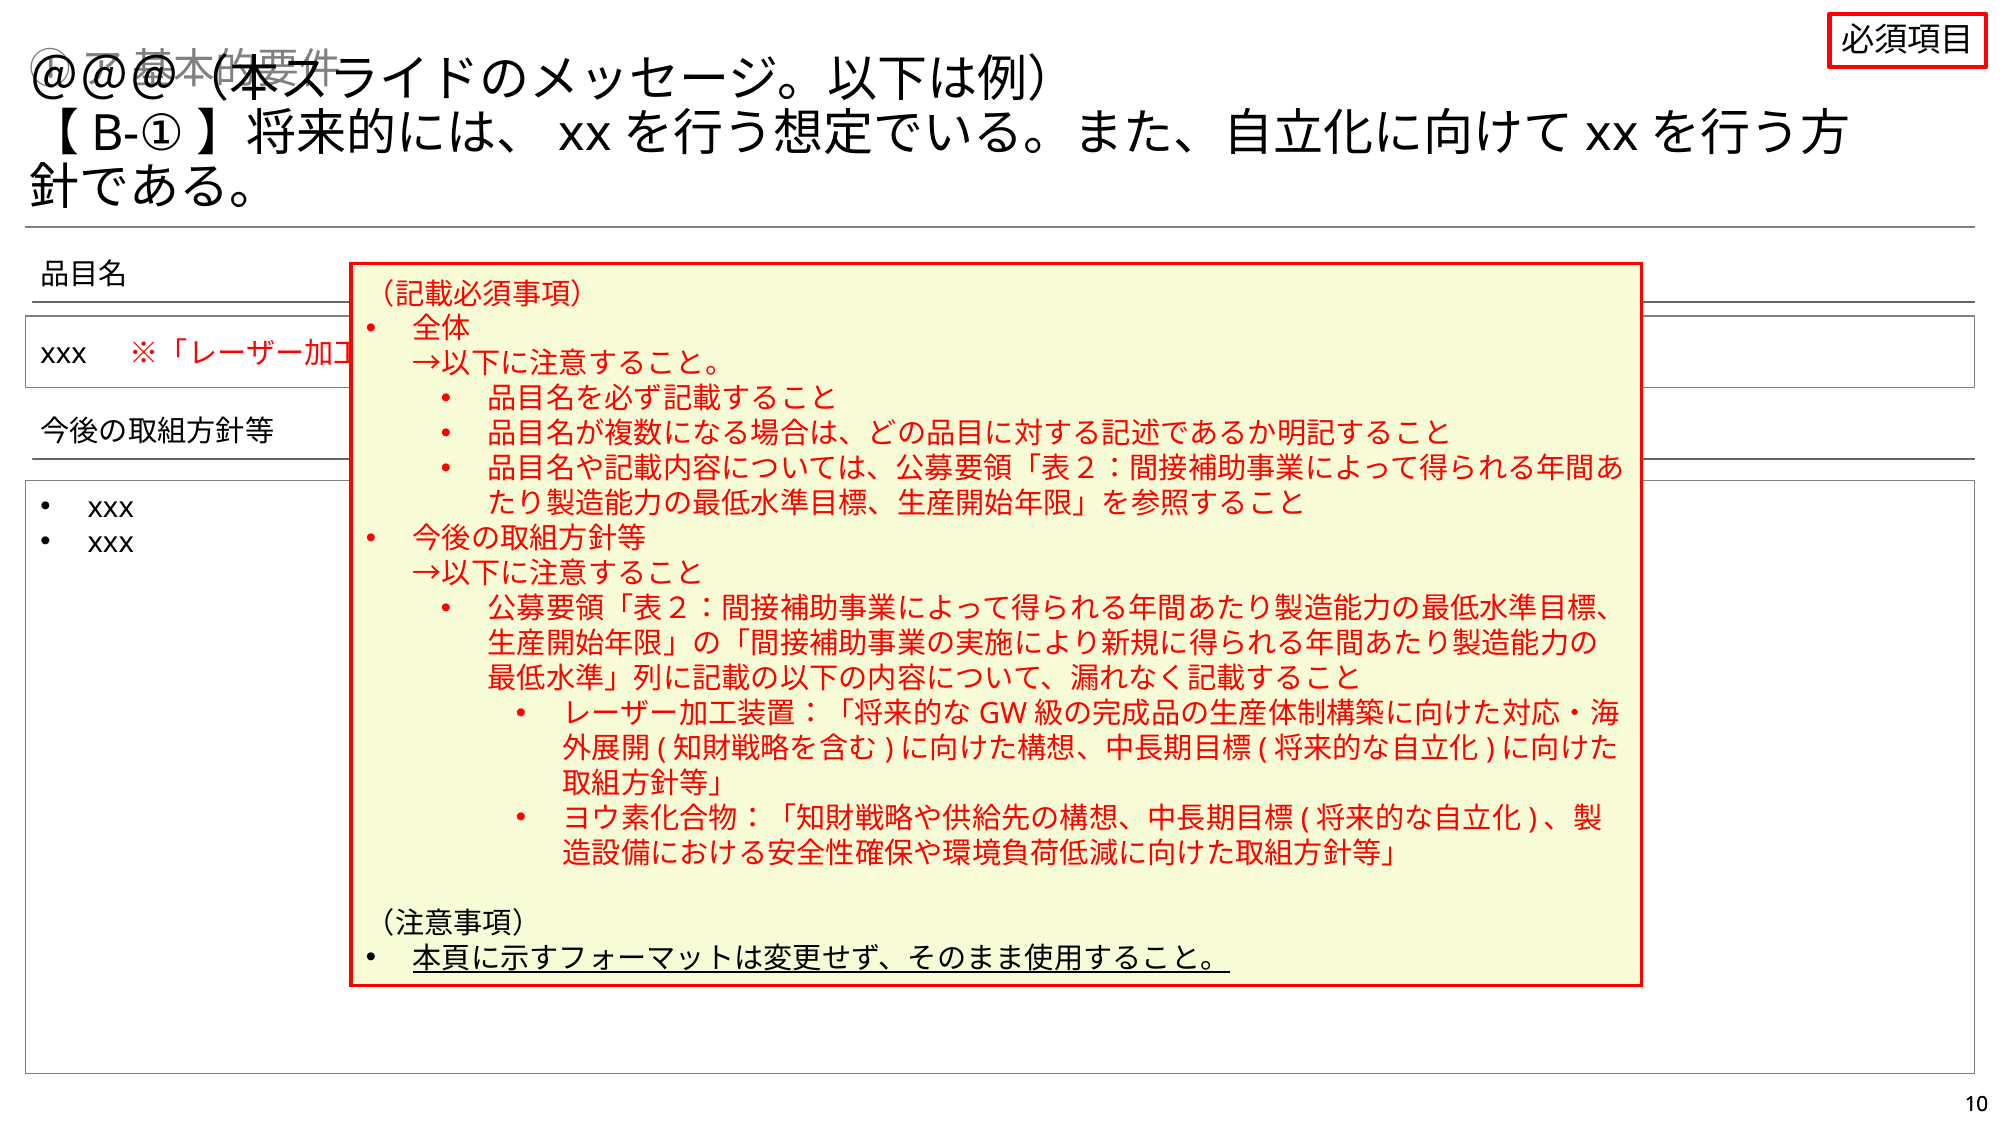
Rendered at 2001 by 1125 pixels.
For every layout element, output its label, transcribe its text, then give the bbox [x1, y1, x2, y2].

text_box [24, 399, 1975, 460]
text_box xxx xxx [24, 479, 1976, 1075]
text_box ①ア 基本的要件 [29, 47, 1802, 53]
text_box 必須項目 [1829, 13, 1986, 68]
text_box ＠＠＠（本スライドのメッセージ。以下は例） 【B-①】将来的には、xxを行う想定でいる。また、自立化に向けてxxを行う方針である。 [29, 53, 1875, 216]
text_box （記載必須事項） 全体 →以下に注意すること。 品目名を必ず記載すること 品目名が複数になる場合は、どの品目に対する記述であるか明記すること 品目名や記載内容については、公募要領「表２：間接補助事業によって得られる年間あたり製造能力の最低水準目標、生産開始年限」を参照すること 今後の取組方針等 →以下に注意すること 公募要領「表２：間接補助事業によって得られる年間あたり製造能力の最低水準目標、生産開始年限」の「間接補助事業の実施により新規に得られる年間あたり製造能力の最低水準」列に記載の以下の内容について、漏れなく記載すること レーザー加工装置：「将来的なGW級の完成品の生産体制構築に向けた対応・海外展開(知財戦略を含む)に向けた構想、中長期目標(将来的な自立化)に向けた取組方針等」 ヨウ素化合物：「知財戦略や供給先の構想、中長期目標(将来的な自立化)、製造設備における安全性確保や環境負荷低減に向けた取組方針等」 （注意事項） 本頁に示すフォーマットは変更せず、そのまま使用すること。 [349, 460, 1643, 987]
text_box xxx ※「レーザー加工装置」「ヨウ素化合物」のどちらか [1643, 314, 1976, 389]
text_box xxx ※「レーザー加工装置」「ヨウ素化合物」のどちらか [24, 314, 349, 389]
text_box （記載必須事項） 全体 →以下に注意すること。 品目名を必ず記載すること 品目名が複数になる場合は、どの品目に対する記述であるか明記すること 品目名や記載内容については、公募要領「表２：間接補助事業によって得られる年間あたり製造能力の最低水準目標、生産開始年限」を参照すること 今後の取組方針等 →以下に注意すること 公募要領「表２：間接補助事業によって得られる年間あたり製造能力の最低水準目標、生産開始年限」の「間接補助事業の実施により新規に得られる年間あたり製造能力の最低水準」列に記載の以下の内容について、漏れなく記載すること レーザー加工装置：「将来的なGW級の完成品の生産体制構築に向けた対応・海外展開(知財戦略を含む)に向けた構想、中長期目標(将来的な自立化)に向けた取組方針等」 ヨウ素化合物：「知財戦略や供給先の構想、中長期目標(将来的な自立化)、製造設備における安全性確保や環境負荷低減に向けた取組方針等」 （注意事項） 本頁に示すフォーマットは変更せず、そのまま使用すること。 [349, 303, 1643, 399]
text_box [24, 242, 1975, 303]
